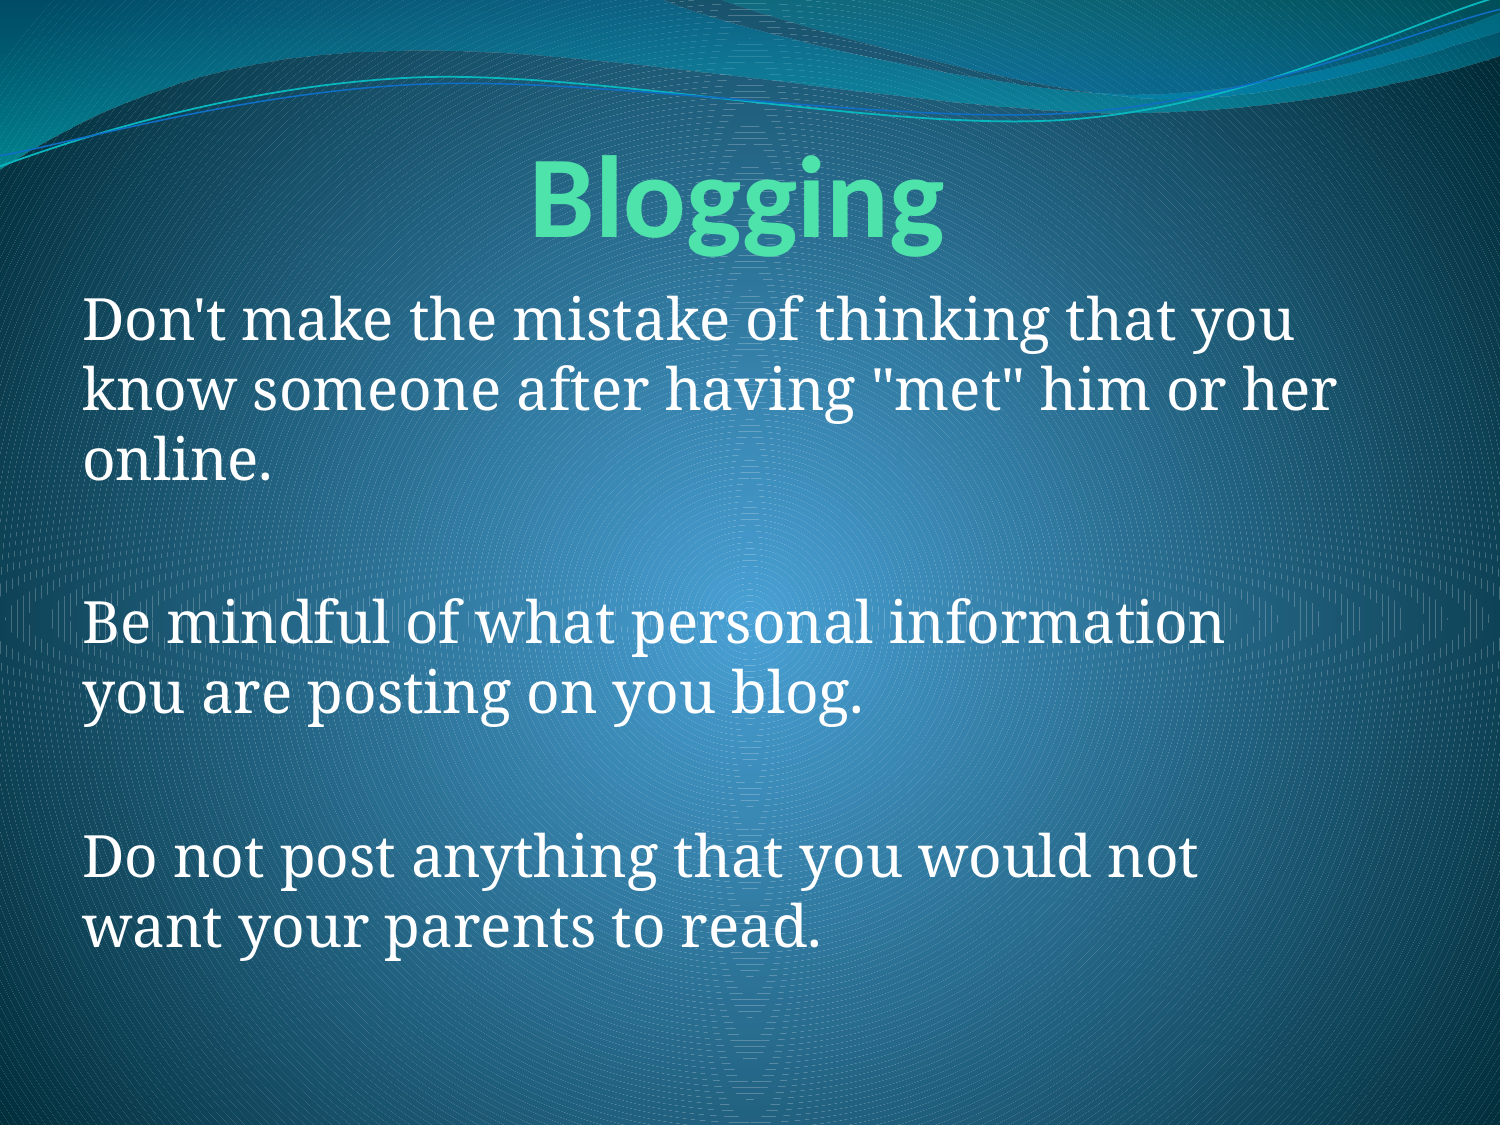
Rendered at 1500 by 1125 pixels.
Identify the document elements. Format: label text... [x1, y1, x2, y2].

list Don't make the mistake of thinking that you know someone after having "met" him or her online. Be mindful of what personal information you are posting on you blog. Do not post anything that you would not want your parents to read. [75, 275, 1350, 957]
title Blogging [99, 37, 1375, 261]
